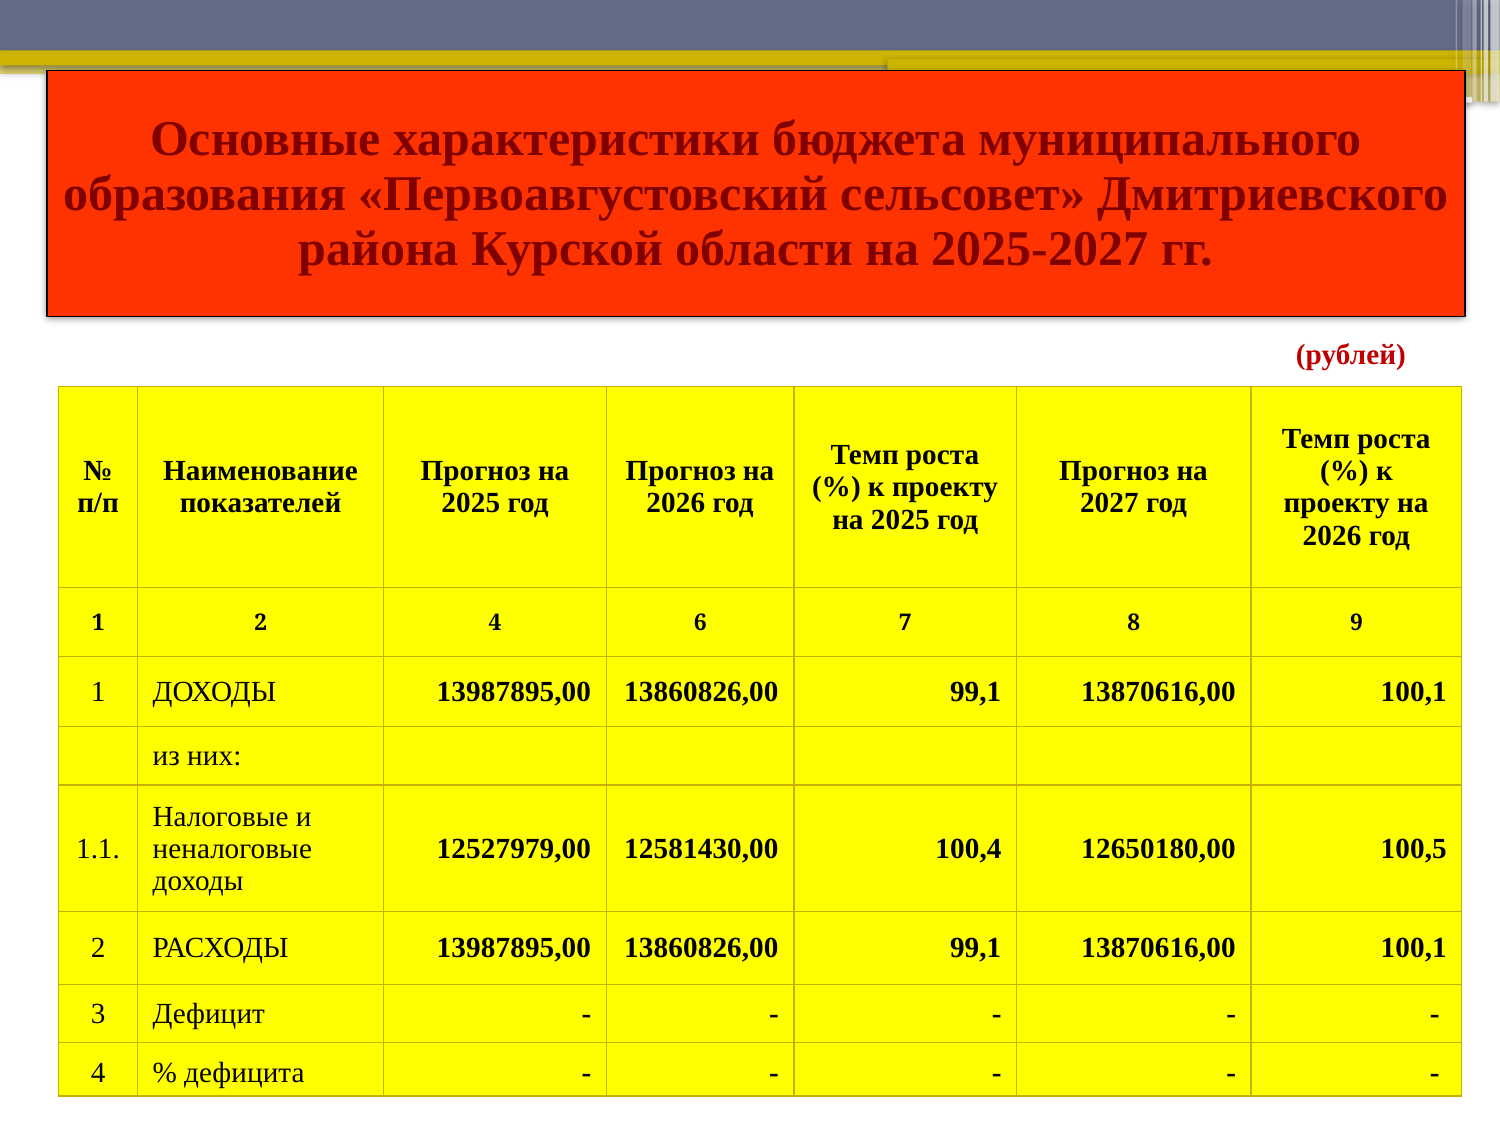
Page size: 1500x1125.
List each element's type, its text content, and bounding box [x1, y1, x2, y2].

table_cell - [795, 1043, 1016, 1095]
table_header Прогноз на 2026 год [607, 387, 793, 587]
table_cell 13860826,00 [607, 912, 793, 984]
table_cell - [607, 985, 793, 1042]
table_cell 13987895,00 [384, 912, 606, 984]
table_cell Налоговые и неналоговые доходы [138, 786, 383, 911]
table_cell % дефицита [138, 1043, 383, 1095]
table_cell 2 [138, 588, 383, 656]
table_cell 12650180,00 [1017, 786, 1250, 911]
table_cell 3 [59, 985, 137, 1042]
table_header Наименование показателей [138, 387, 383, 587]
table_cell [795, 727, 1016, 784]
table_cell Дефицит [138, 985, 383, 1042]
table_cell [607, 727, 793, 784]
table_cell [384, 727, 606, 784]
table_cell - [607, 1043, 793, 1095]
table_cell - [384, 985, 606, 1042]
table_cell ДОХОДЫ [138, 657, 383, 726]
table_cell - [384, 1043, 606, 1095]
table_cell 99,1 [795, 657, 1016, 726]
table_cell 1.1. [59, 786, 137, 911]
table_cell 13870616,00 [1017, 912, 1250, 984]
table_cell 13860826,00 [607, 657, 793, 726]
table_cell 12527979,00 [384, 786, 606, 911]
table_cell 1 [59, 588, 137, 656]
table_cell РАСХОДЫ [138, 912, 383, 984]
table_cell - [795, 985, 1016, 1042]
table_cell 100,1 [1252, 912, 1461, 984]
table_cell 99,1 [795, 912, 1016, 984]
table_cell 2 [59, 912, 137, 984]
table_cell 100,1 [1252, 657, 1461, 726]
table_cell 13987895,00 [384, 657, 606, 726]
table_cell 9 [1252, 588, 1461, 656]
title Основные характеристики бюджета муниципального образования «Первоавгустовский сельсовет» Дмитриевского района Курской области на 2025-2027 гг. [46, 70, 1466, 317]
table_cell 12581430,00 [607, 786, 793, 911]
table_cell - [1252, 1043, 1461, 1095]
table_header Прогноз на 2025 год [384, 387, 606, 587]
table_cell [1252, 727, 1461, 784]
table_cell 100,5 [1252, 786, 1461, 911]
table_cell 7 [795, 588, 1016, 656]
table_cell - [1017, 1043, 1250, 1095]
text_box [1311, 9, 1486, 61]
table_header Прогноз на 2027 год [1017, 387, 1250, 587]
table_cell 100,4 [795, 786, 1016, 911]
table_cell 13870616,00 [1017, 657, 1250, 726]
table_header № п/п [59, 387, 137, 587]
table_cell [1017, 727, 1250, 784]
table_cell 1 [59, 657, 137, 726]
table_cell 4 [59, 1043, 137, 1095]
table_header Темп роста (%) к проекту на 2026 год [1252, 387, 1461, 587]
table_cell 4 [384, 588, 606, 656]
table_cell [59, 727, 137, 784]
table_header Темп роста (%) к проекту на 2025 год [795, 387, 1016, 587]
table_cell 8 [1017, 588, 1250, 656]
table_cell из них: [138, 727, 383, 784]
text_box (рублей) [1244, 328, 1458, 378]
table_cell - [1017, 985, 1250, 1042]
table_cell - [1252, 985, 1461, 1042]
table_cell 6 [607, 588, 793, 656]
